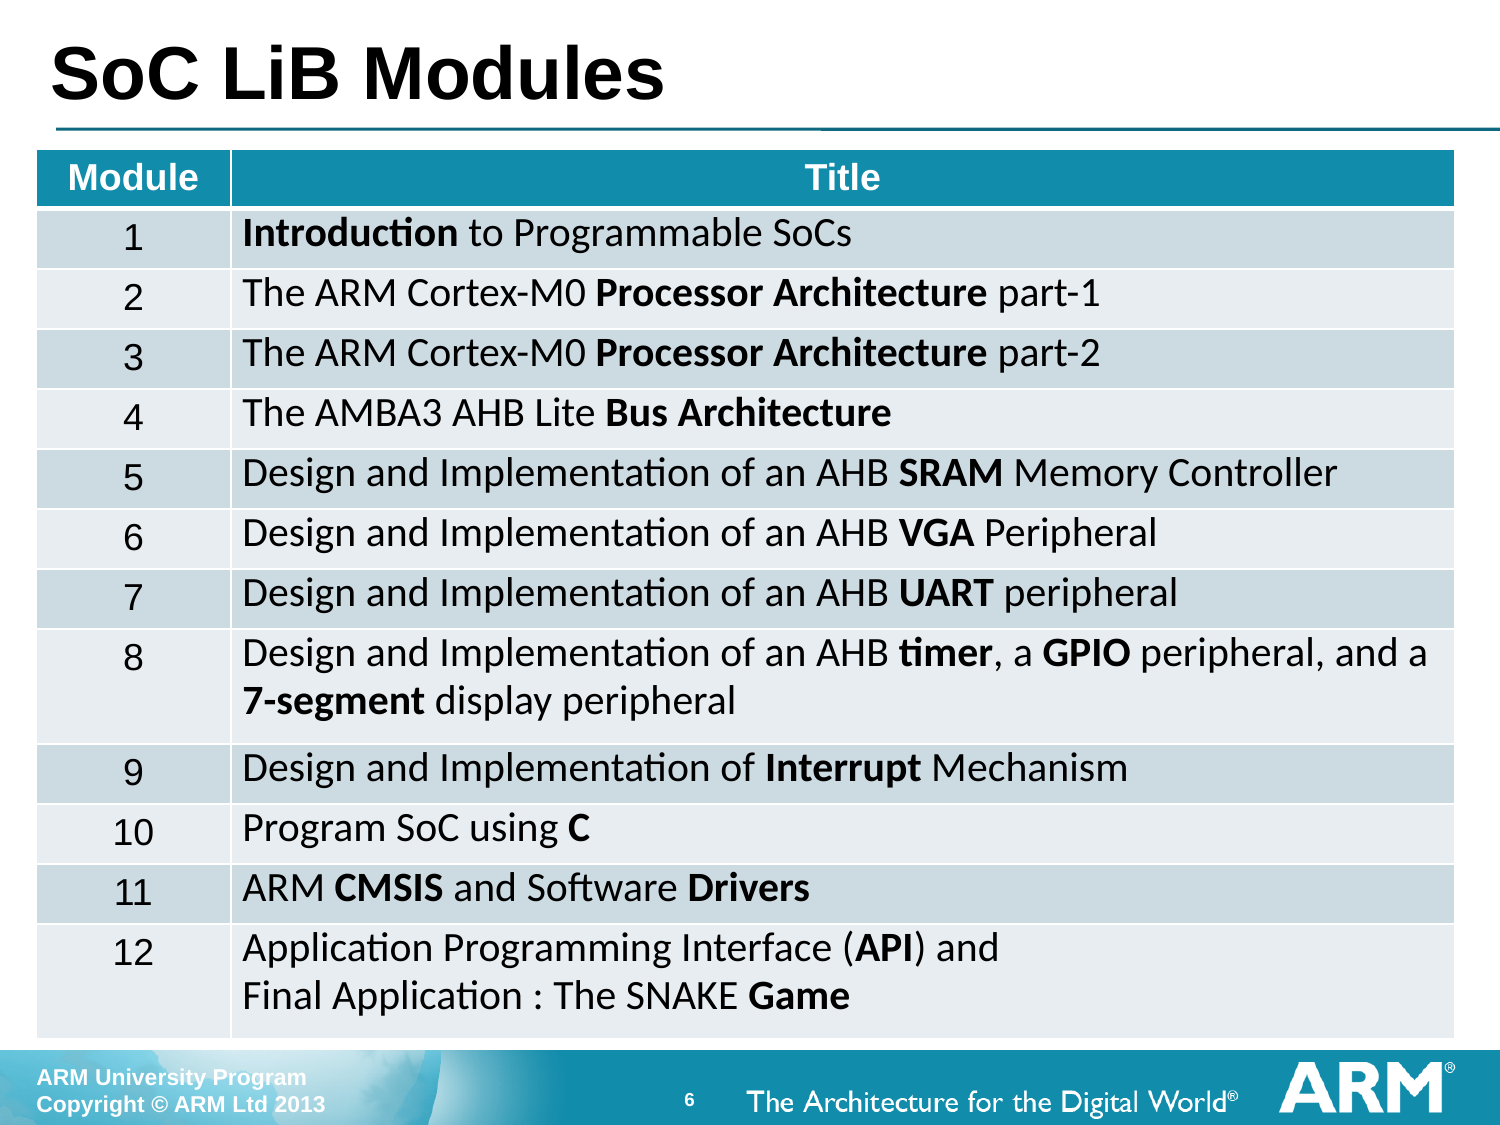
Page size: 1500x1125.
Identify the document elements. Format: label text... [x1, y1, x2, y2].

table_cell 5 [37, 450, 230, 508]
table_cell 2 [37, 270, 230, 328]
table_cell 3 [37, 330, 230, 388]
table_cell Design and Implementation of an AHB SRAM Memory Controller [232, 450, 1454, 508]
table_cell 1 [37, 211, 230, 268]
table_cell The AMBA3 AHB Lite Bus Architecture [232, 390, 1454, 448]
table_cell 6 [37, 510, 230, 568]
table_cell 9 [37, 745, 230, 803]
table_cell 7 [37, 570, 230, 628]
table_cell Design and Implementation of an AHB VGA Peripheral [232, 510, 1454, 568]
table_cell 8 [37, 630, 230, 743]
table_cell Introduction to Programmable SoCs [232, 211, 1454, 268]
table_cell 12 [37, 925, 230, 1038]
table_cell ARM CMSIS and Software Drivers [232, 865, 1454, 923]
table_cell 11 [37, 865, 230, 923]
table_header Title [232, 150, 1454, 206]
table_header Module [37, 150, 230, 206]
table_cell Application Programming Interface (API) and Final Application : The SNAKE Game [232, 925, 1454, 1038]
table_cell Design and Implementation of Interrupt Mechanism [232, 745, 1454, 803]
table_cell 10 [37, 805, 230, 863]
table_cell Design and Implementation of an AHB timer, a GPIO peripheral, and a 7-segment display peripheral [232, 630, 1454, 743]
picture [0, 780, 1500, 1125]
table_cell 4 [37, 390, 230, 448]
table_cell Program SoC using C [232, 805, 1454, 863]
title SoC LiB Modules [35, 1, 1476, 139]
table_cell Design and Implementation of an AHB UART peripheral [232, 570, 1454, 628]
table_cell The ARM Cortex-M0 Processor Architecture part-1 [232, 270, 1454, 328]
table_cell The ARM Cortex-M0 Processor Architecture part-2 [232, 330, 1454, 388]
